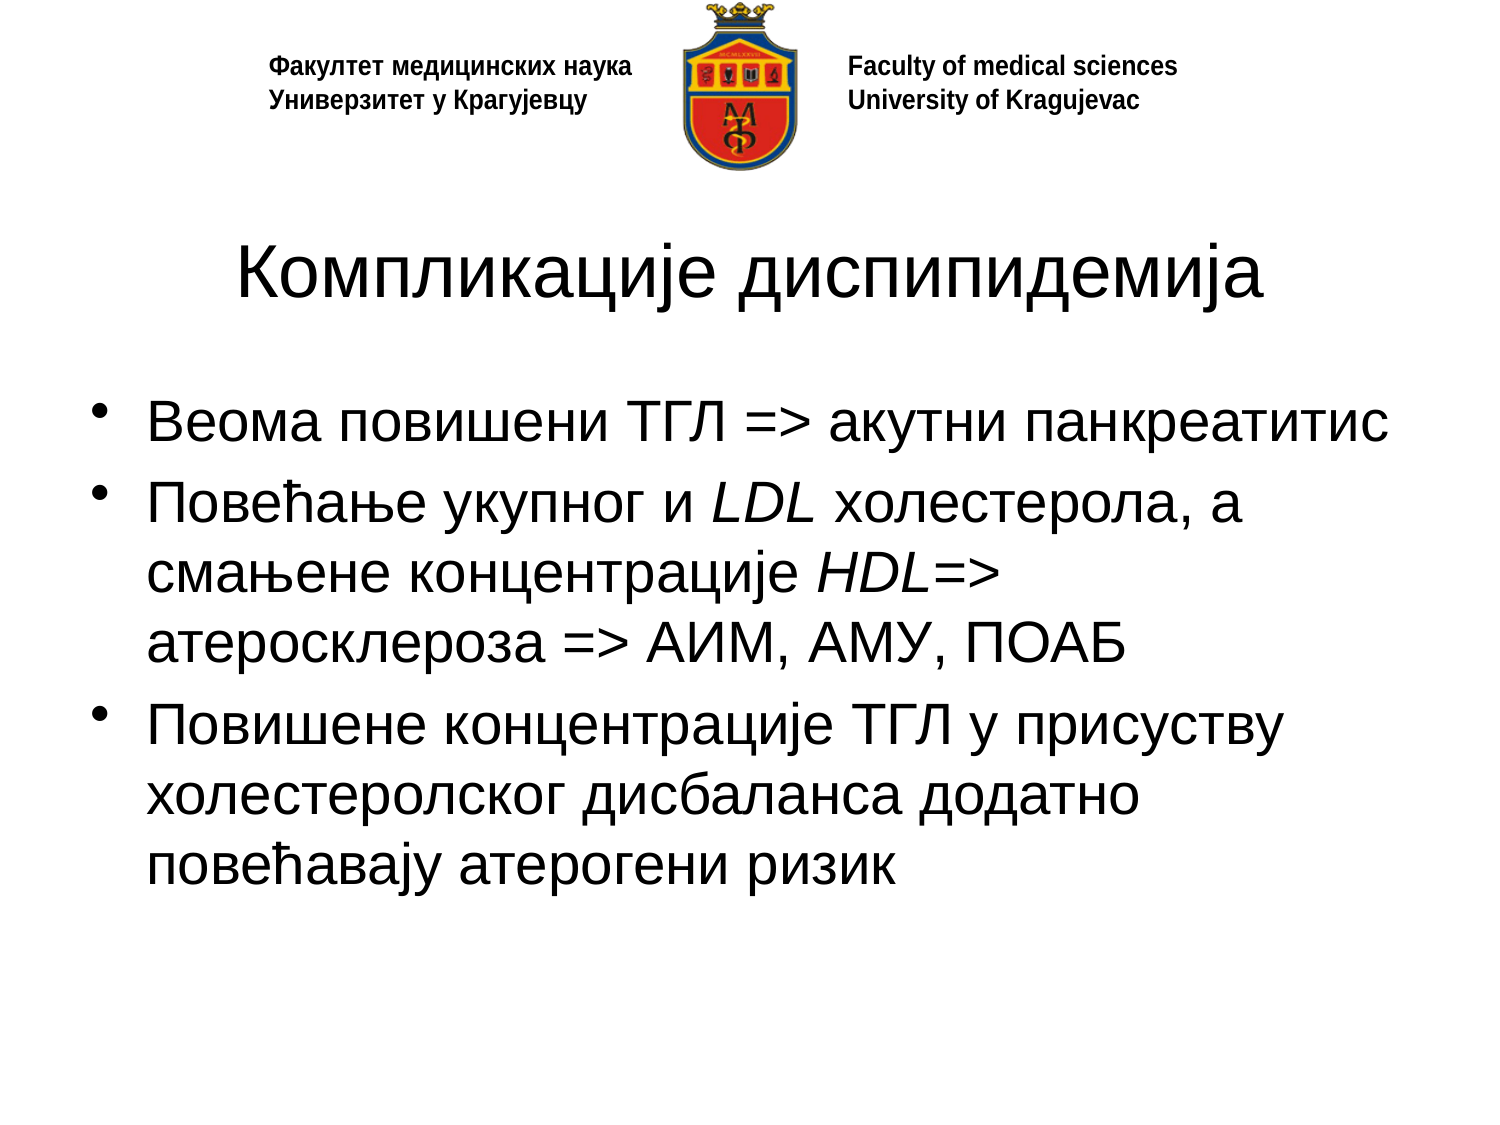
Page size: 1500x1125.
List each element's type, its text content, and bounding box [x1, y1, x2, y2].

title Компликације диспипидемија [74, 173, 1426, 362]
list Веома повишени ТГЛ => акутни панкреатитис Повећање укупног и LDL холестерола, а смањене концентрације HDL=> атеросклероза => АИМ, АМУ, ПОАБ Повишене концентрације ТГЛ у присуству холестеролског дисбаланса додатно повећавају атерогени ризик [74, 374, 1426, 1118]
